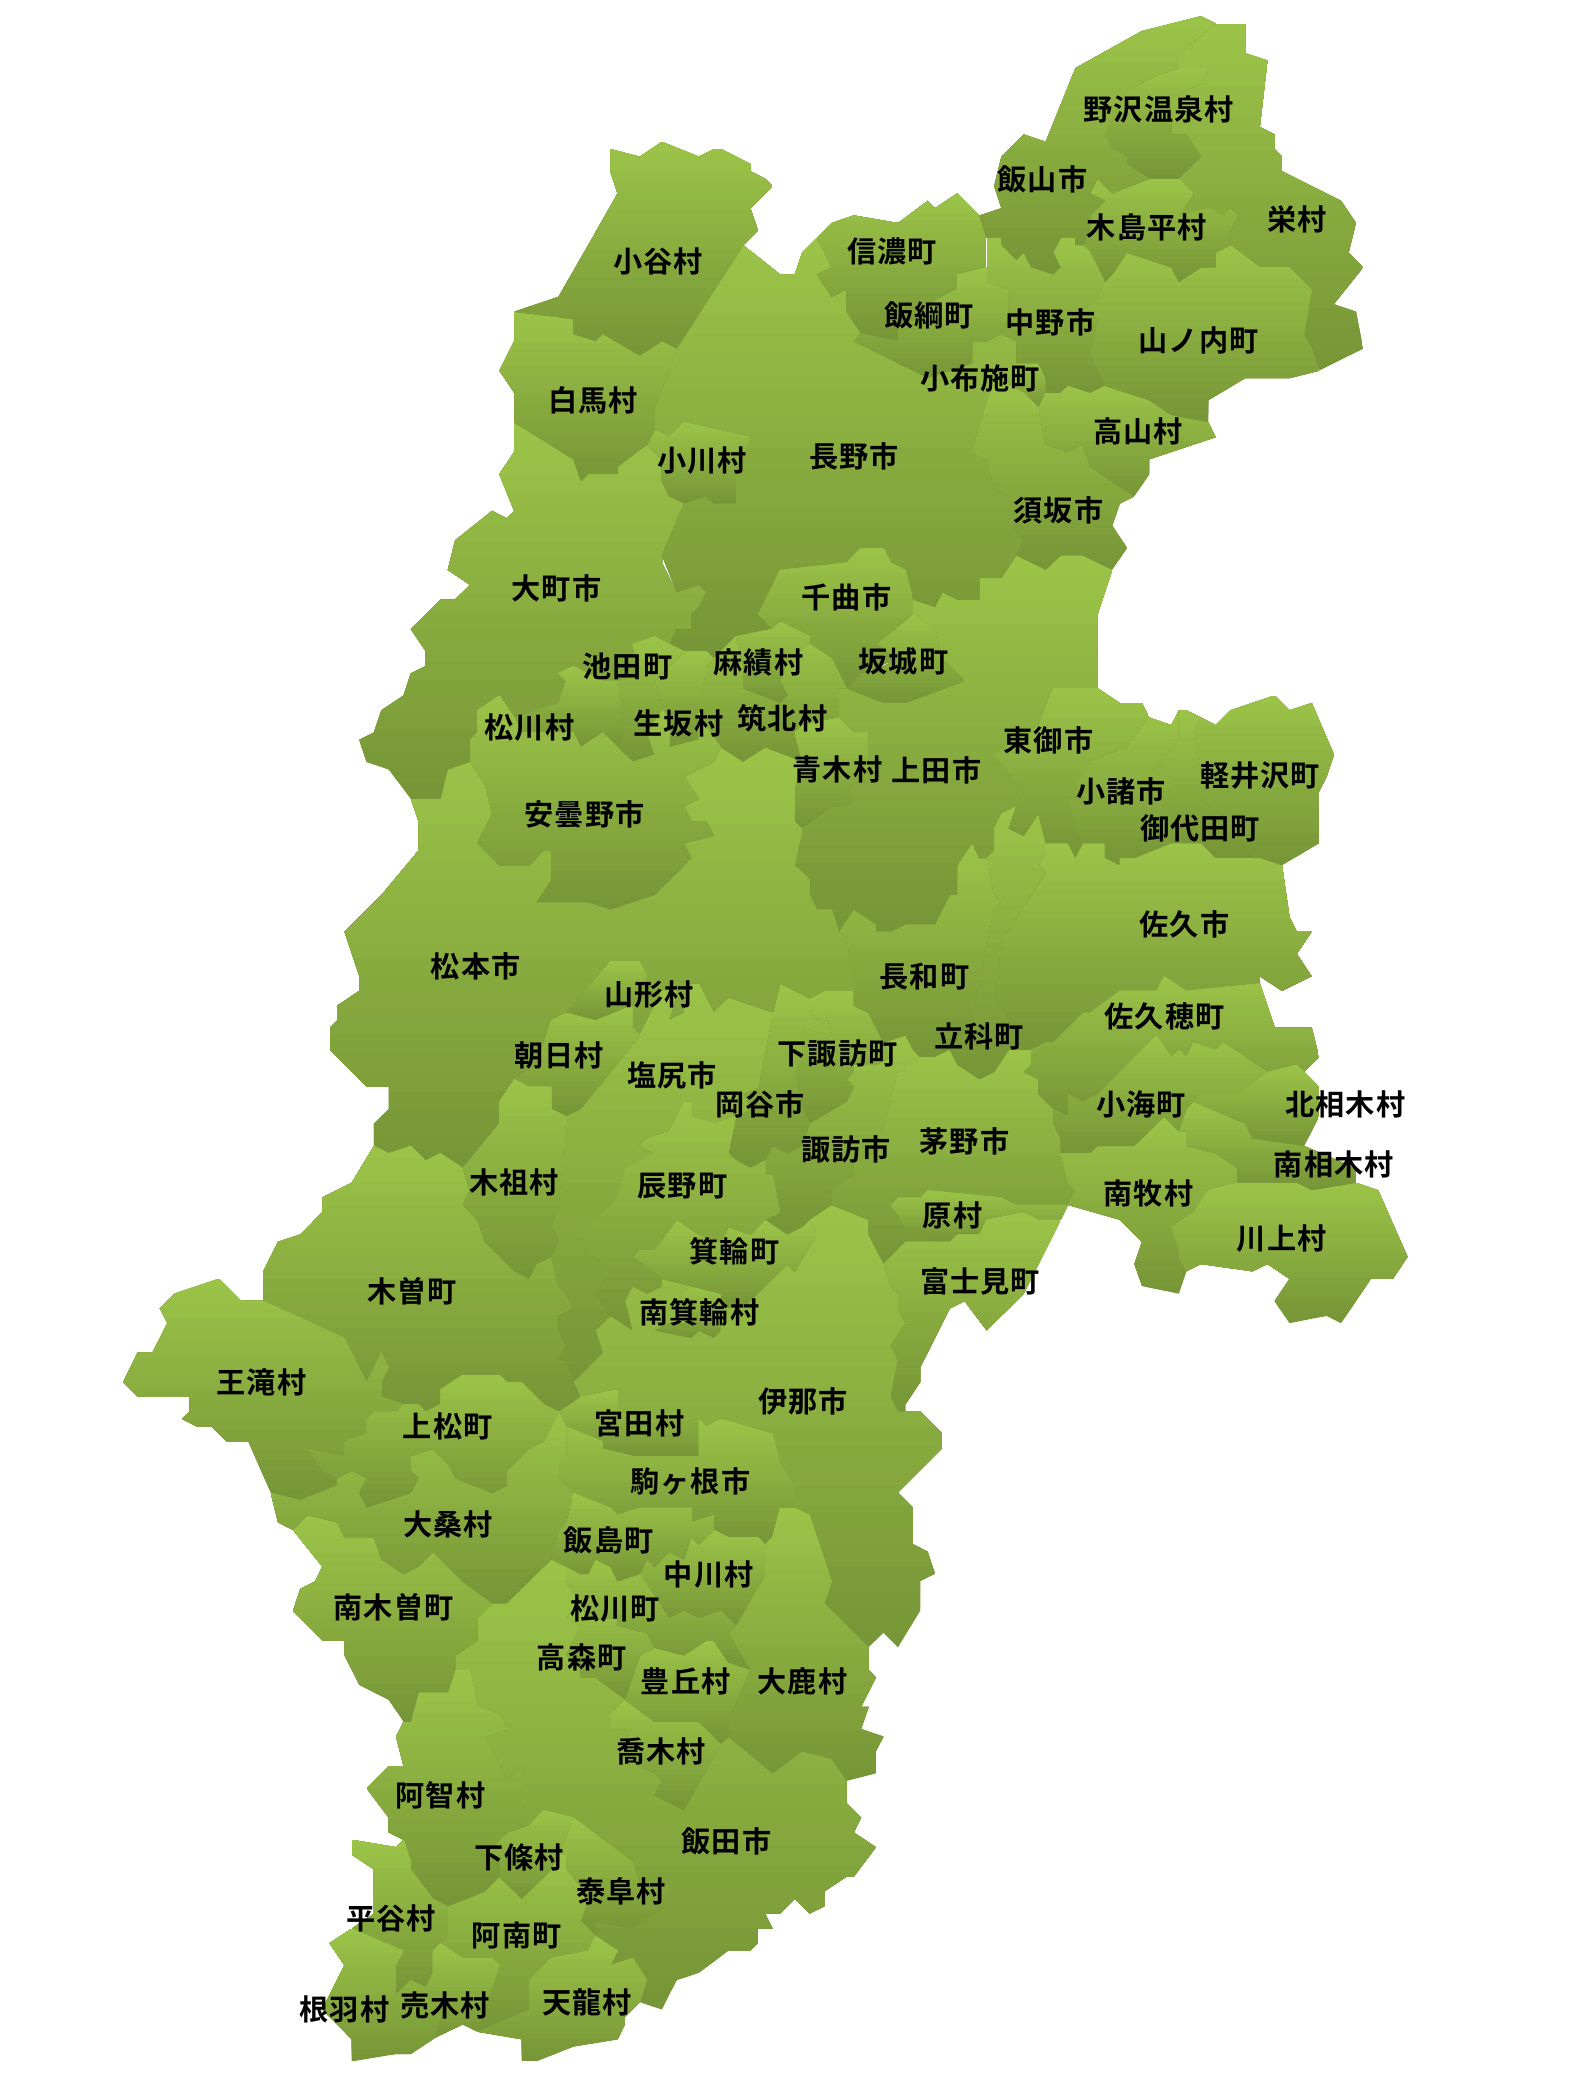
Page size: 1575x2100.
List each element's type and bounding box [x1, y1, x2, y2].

text_box [200, 83, 1422, 2036]
text_box [122, 16, 1408, 2062]
